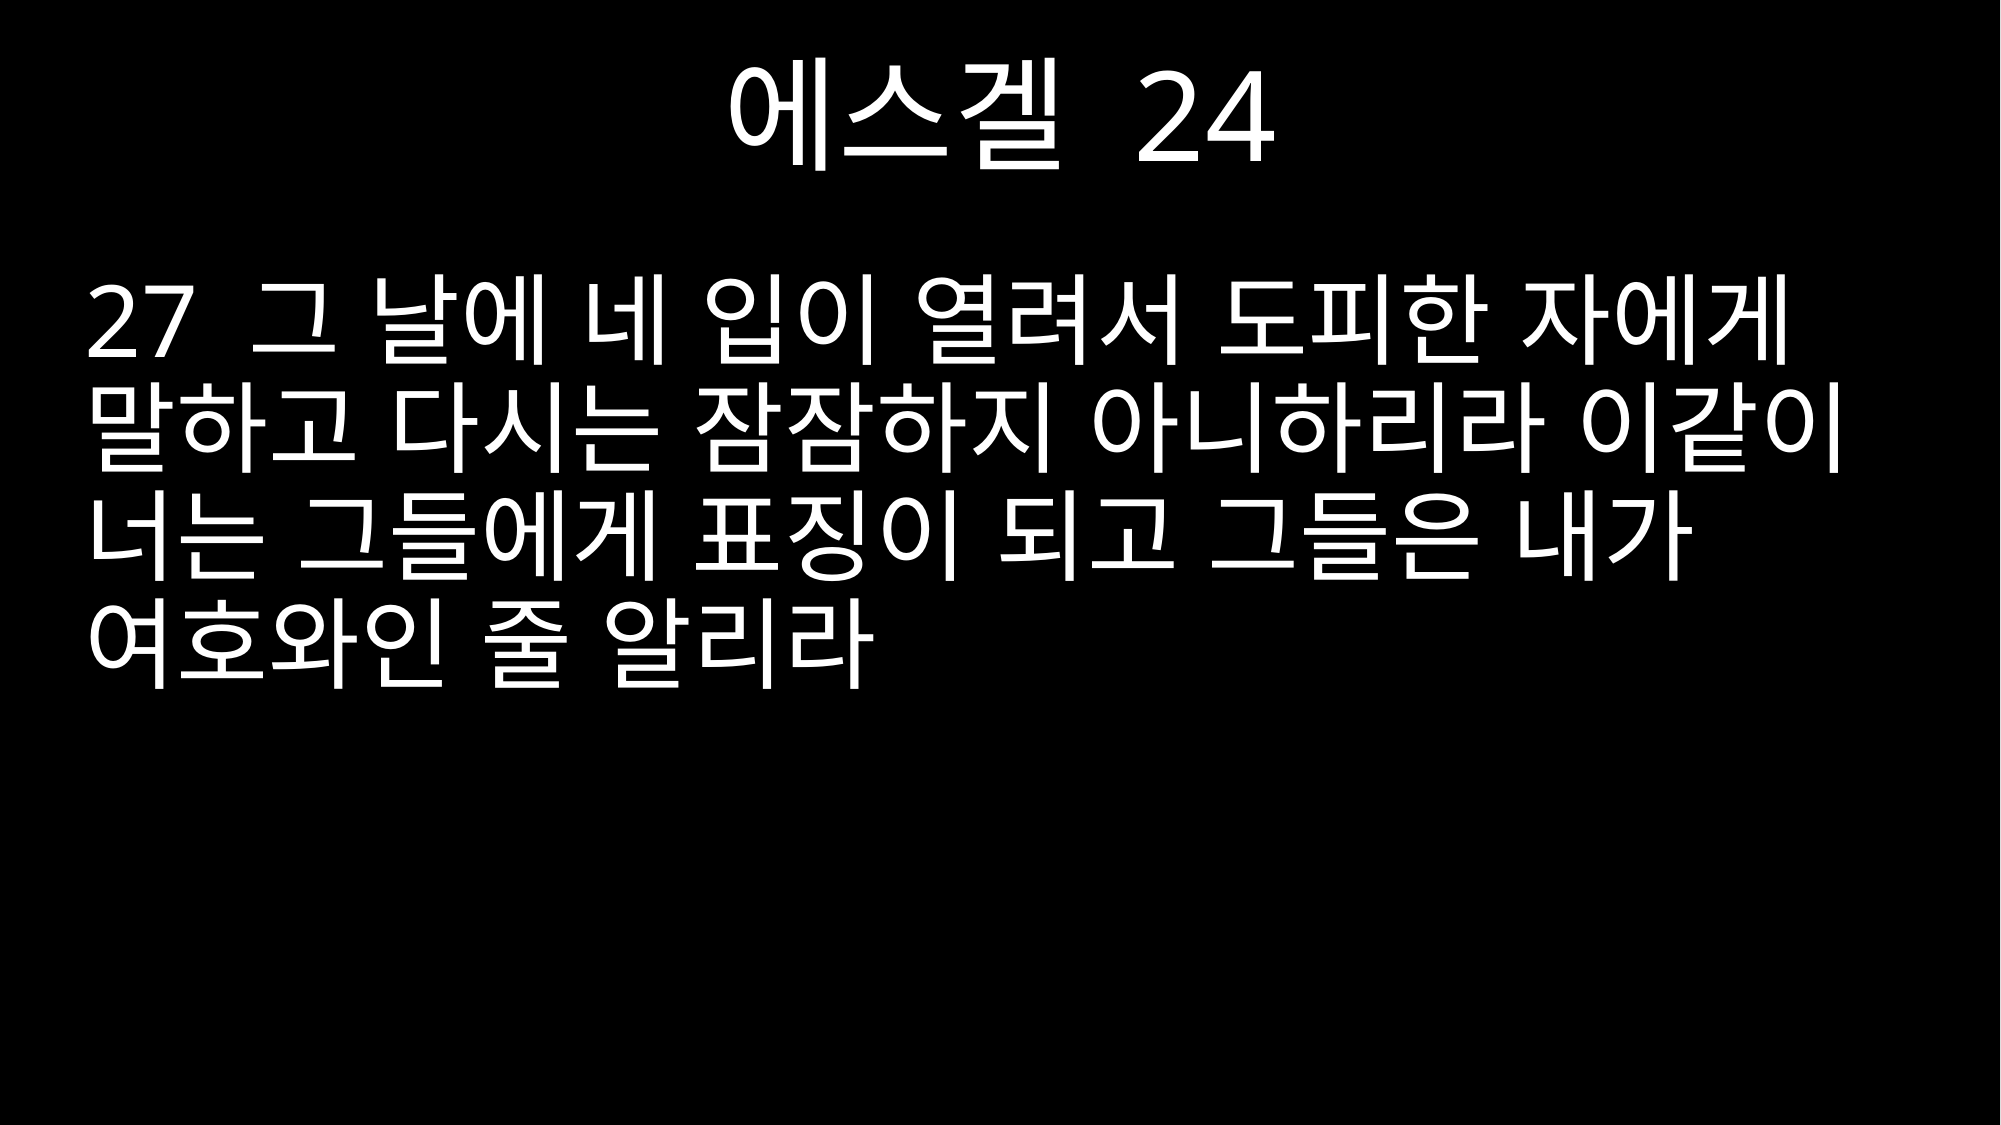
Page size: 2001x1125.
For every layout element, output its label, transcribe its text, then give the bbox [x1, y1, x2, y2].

picture [0, 0, 2001, 1125]
footer 에스겔 24 [0, 32, 2000, 192]
list 27 그 날에 네 입이 열려서 도피한 자에게 말하고 다시는 잠잠하지 아니하리라 이같이 너는 그들에게 표징이 되고 그들은 내가 여호와인 줄 알리라 [69, 263, 1953, 423]
